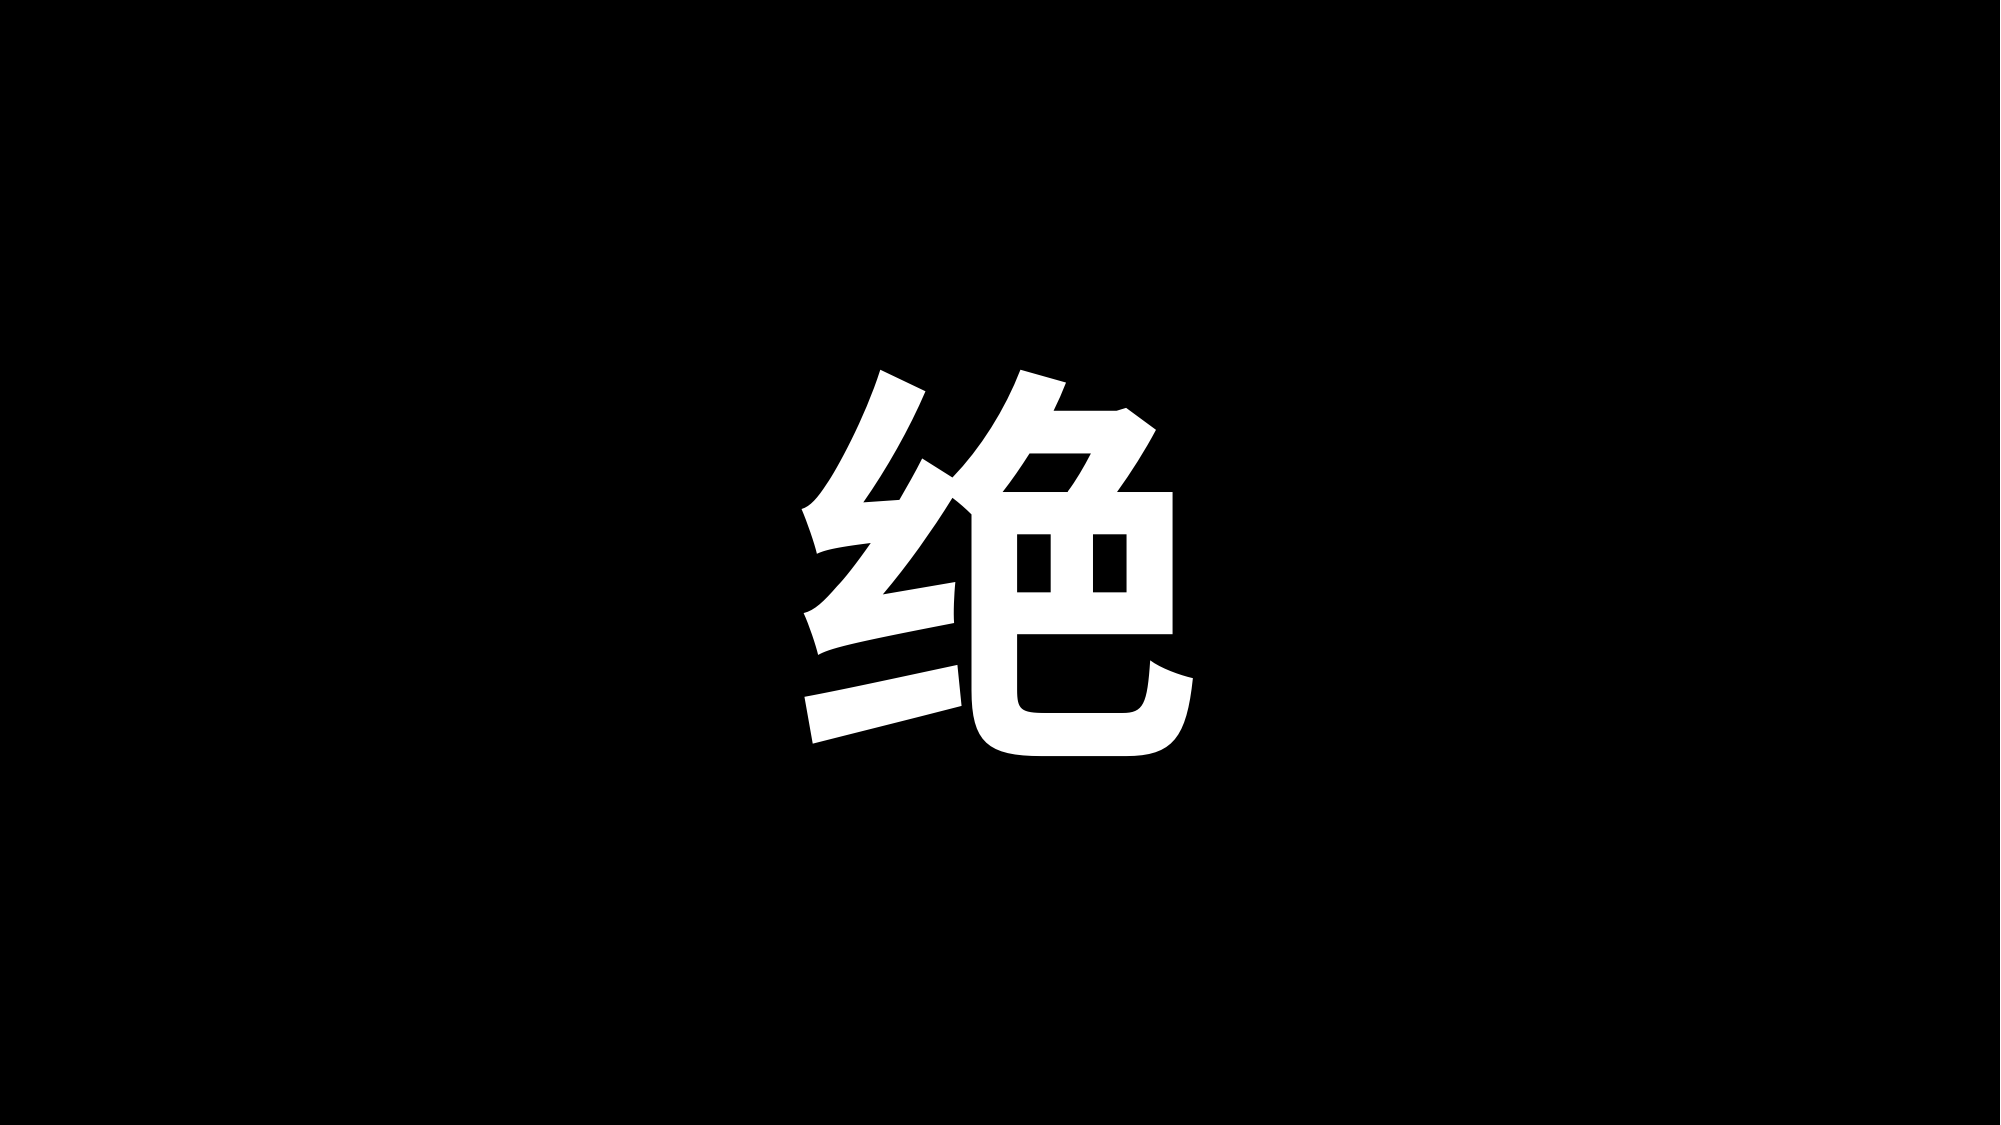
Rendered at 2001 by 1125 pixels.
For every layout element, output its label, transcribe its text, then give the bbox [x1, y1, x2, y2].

text_box 绝 [530, 303, 1470, 816]
